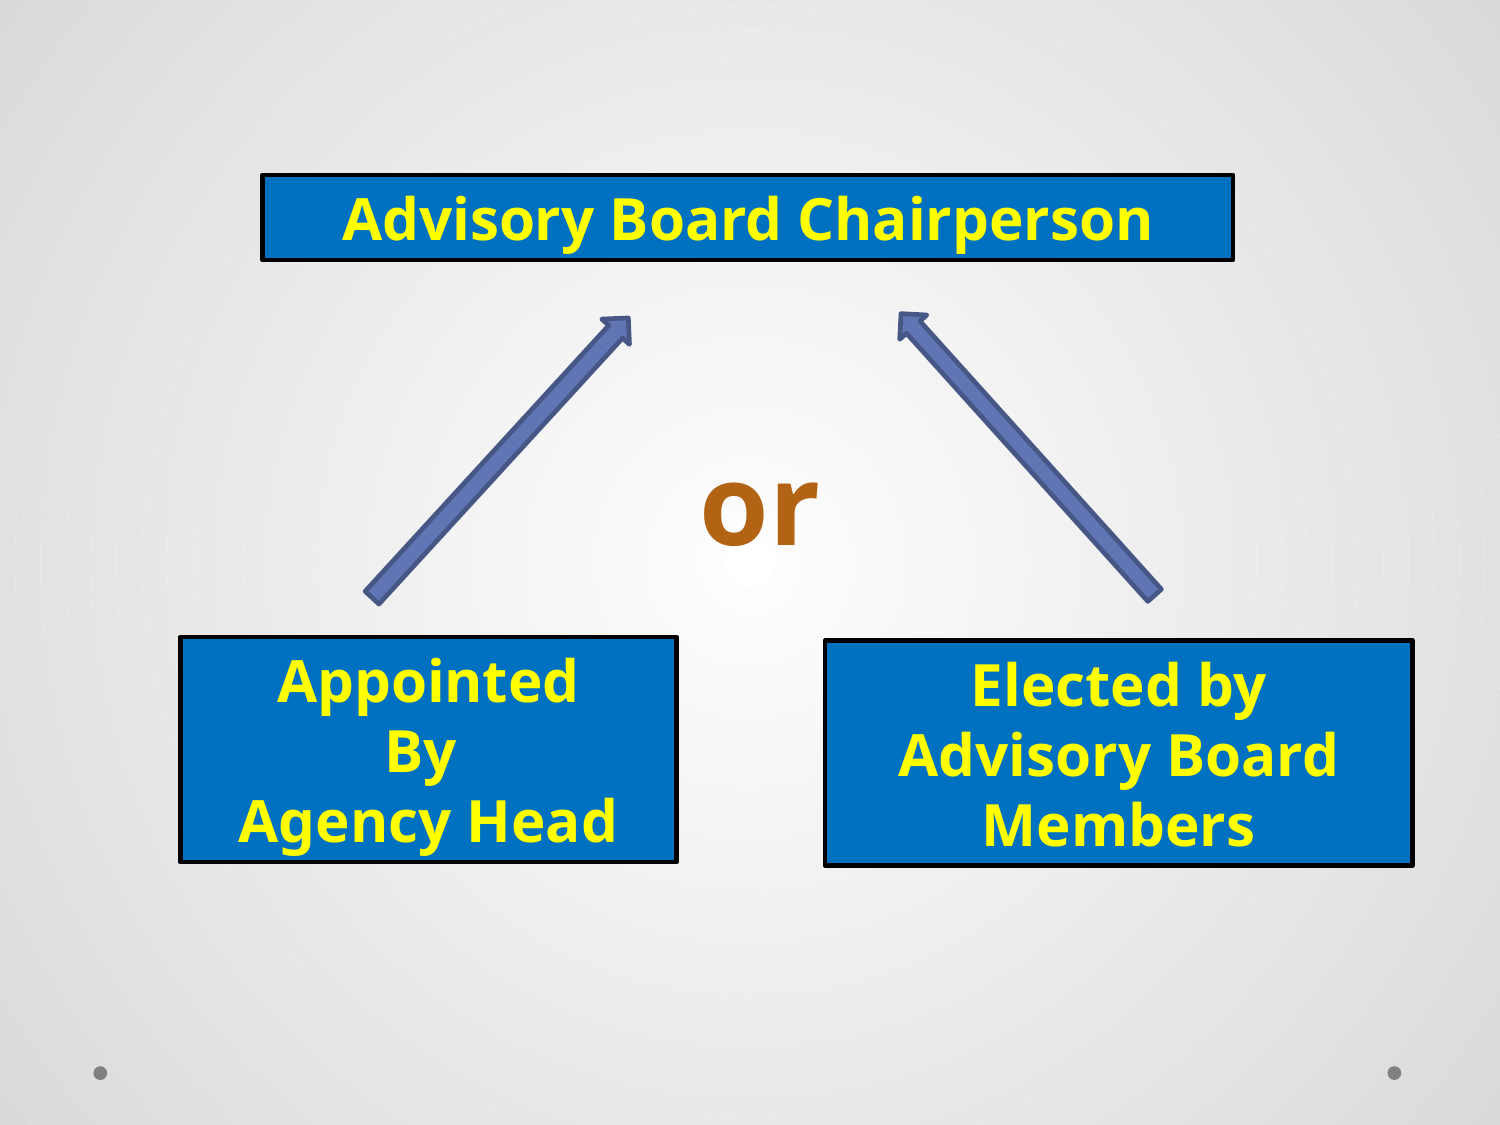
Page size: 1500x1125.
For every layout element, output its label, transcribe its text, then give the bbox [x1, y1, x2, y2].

text_box Advisory Board Chairperson [260, 173, 1235, 262]
text_box [897, 311, 1164, 604]
text_box [362, 315, 632, 607]
text_box Appointed By Agency Head [178, 635, 679, 864]
text_box Elected by Advisory Board Members [823, 638, 1415, 868]
text_box or [676, 424, 844, 575]
